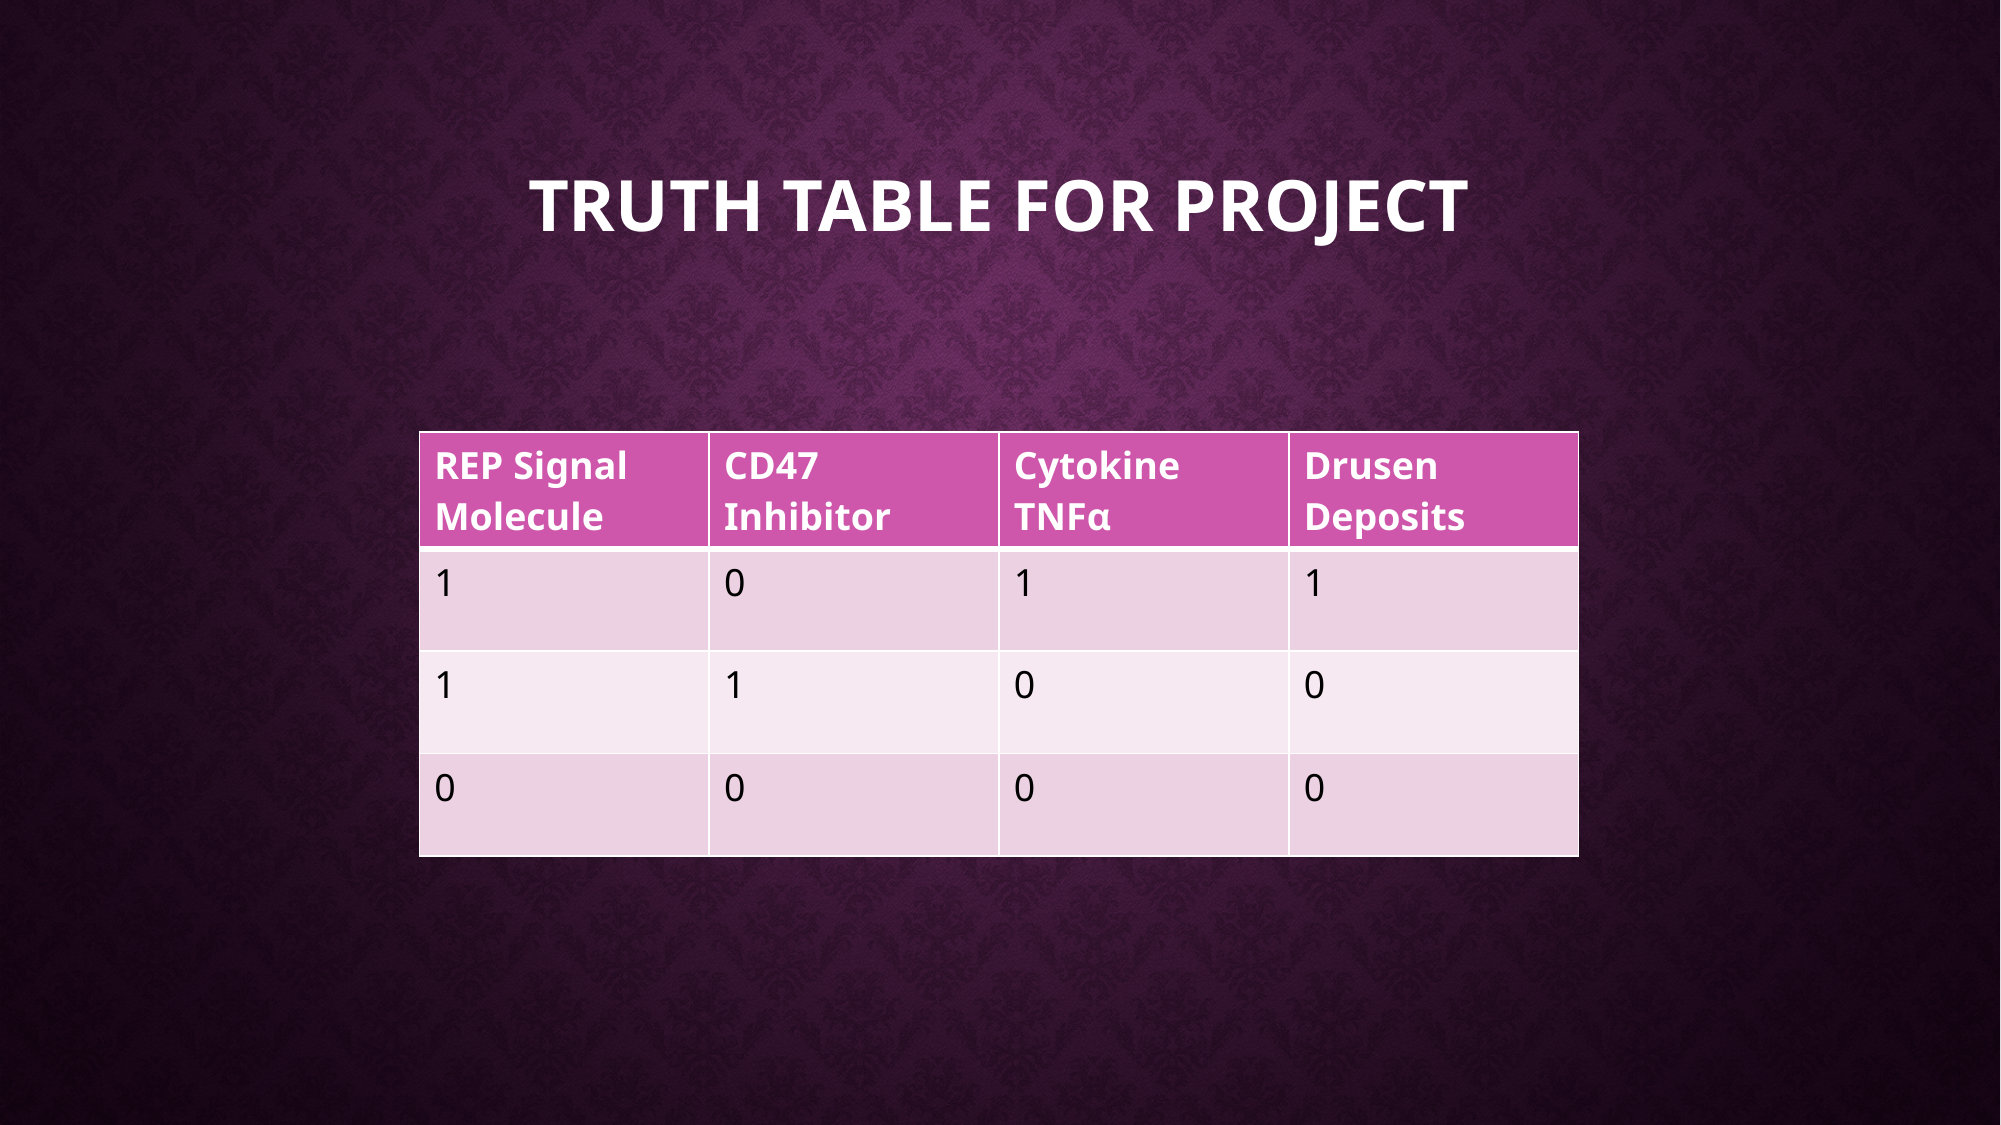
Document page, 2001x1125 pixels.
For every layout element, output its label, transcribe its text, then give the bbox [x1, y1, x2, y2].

title Truth Table for project [149, 99, 1849, 318]
table_header Drusen Deposits [1290, 433, 1578, 546]
table_cell 0 [710, 552, 998, 650]
table_cell 1 [710, 652, 998, 753]
table_cell 0 [1000, 754, 1288, 855]
table_cell 0 [710, 754, 998, 855]
table_header REP Signal Molecule [420, 433, 708, 546]
table_cell 0 [1290, 754, 1578, 855]
table_header Cytokine TNFα [1000, 433, 1288, 546]
table_cell 0 [1000, 652, 1288, 753]
table_cell 1 [1290, 552, 1578, 650]
table_header CD47 Inhibitor [710, 433, 998, 546]
table_cell 1 [420, 552, 708, 650]
table_cell 1 [1000, 552, 1288, 650]
table_cell 0 [420, 754, 708, 855]
table_cell 1 [420, 652, 708, 753]
table_cell 0 [1290, 652, 1578, 753]
